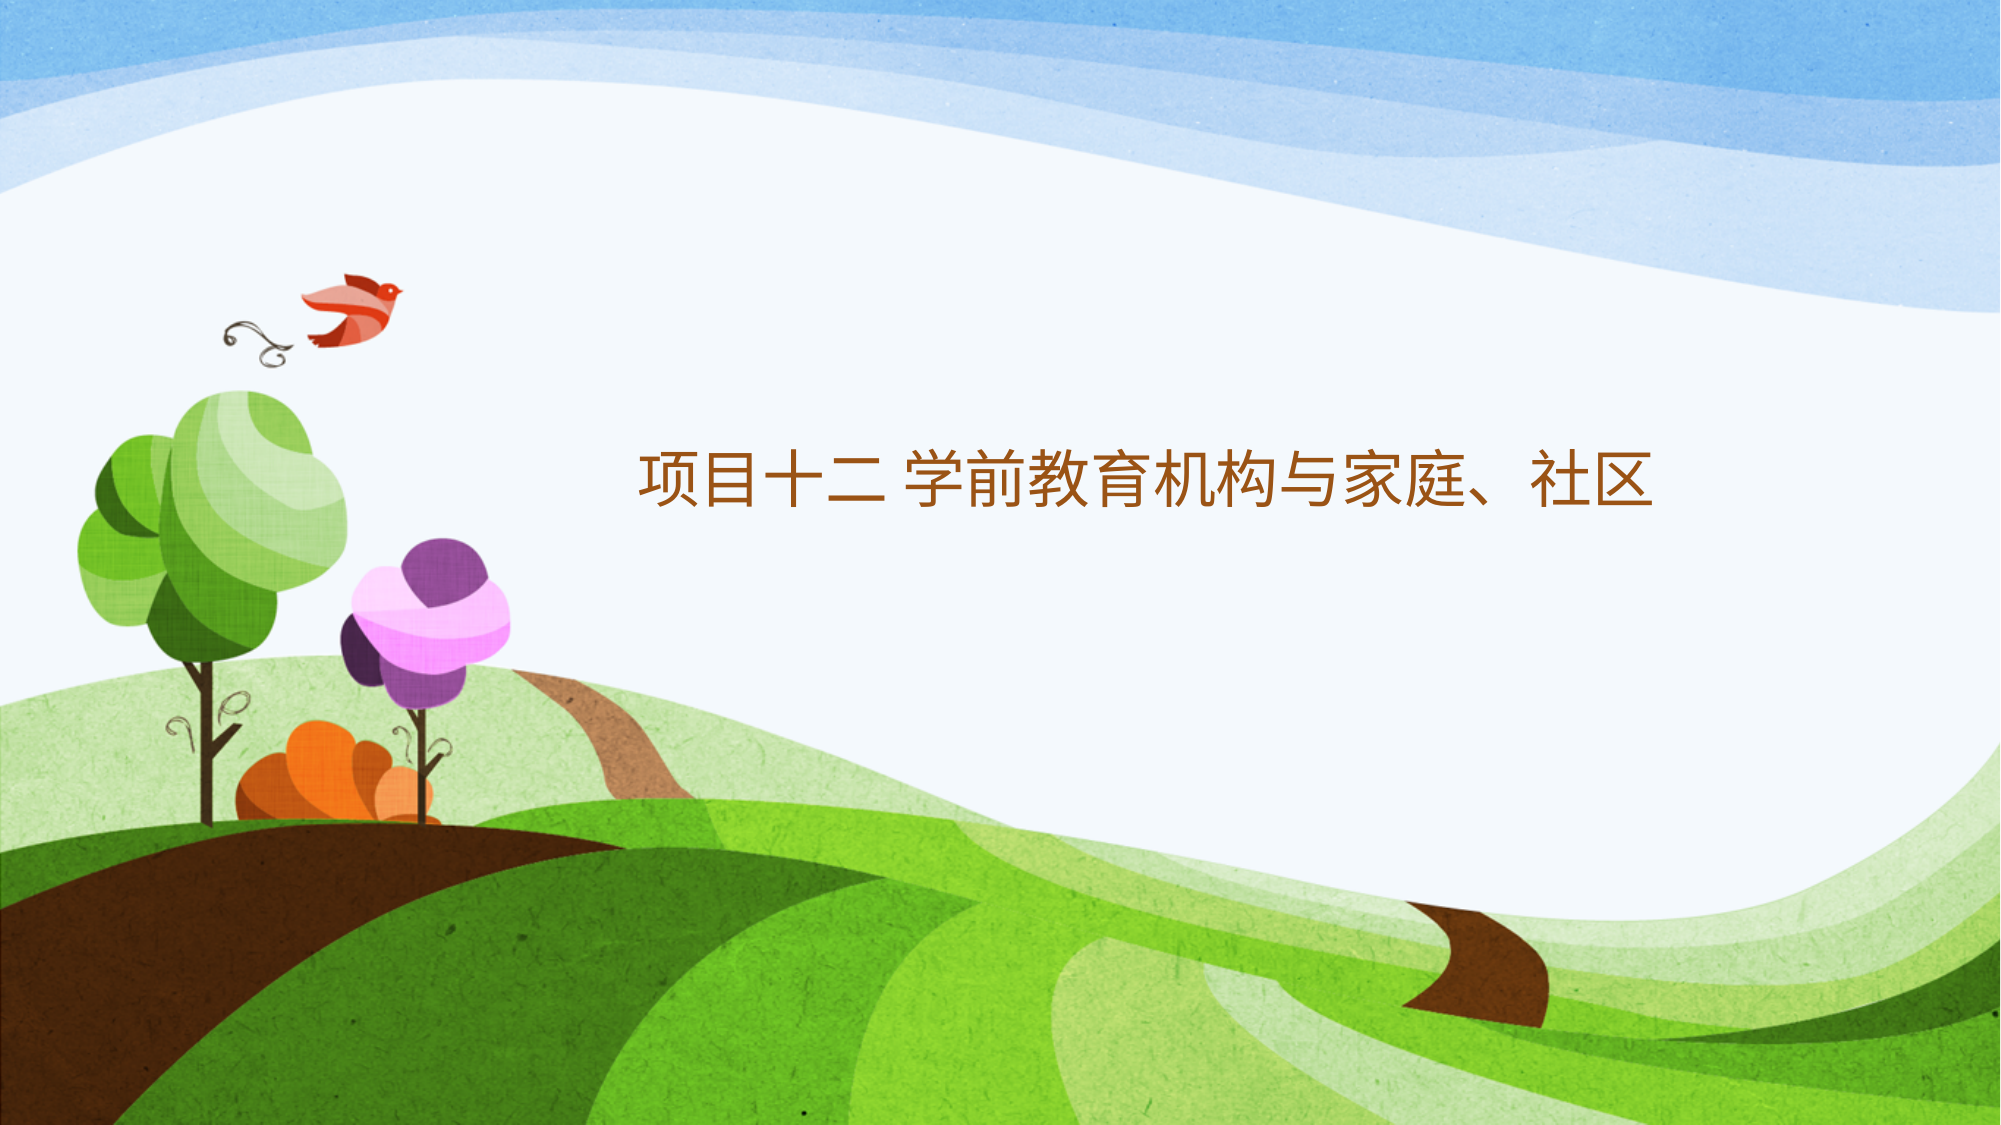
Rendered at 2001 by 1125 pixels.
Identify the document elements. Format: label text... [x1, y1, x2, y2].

title 项目十二 学前教育机构与家庭、社区 [346, 375, 1947, 676]
picture [0, 0, 2001, 1125]
